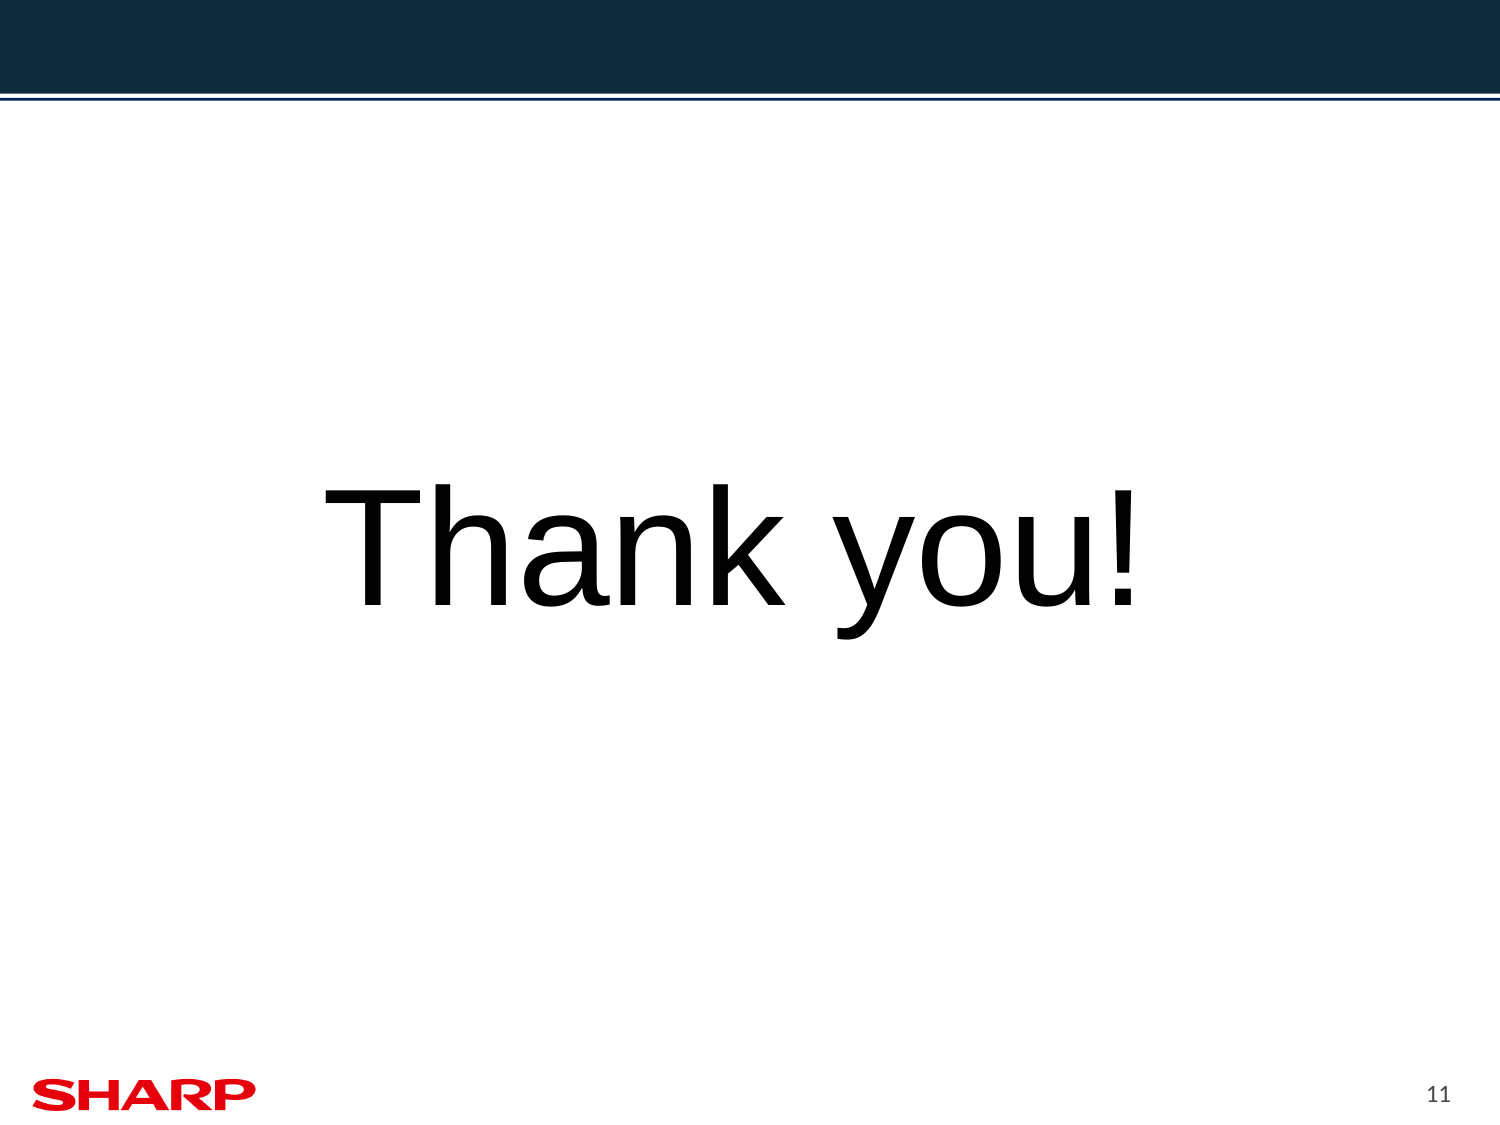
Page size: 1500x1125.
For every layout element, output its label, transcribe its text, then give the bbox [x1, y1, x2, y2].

slide_number 11 [1345, 1062, 1467, 1108]
picture [17, 1064, 271, 1125]
text_box Thank you! [316, 432, 1154, 645]
